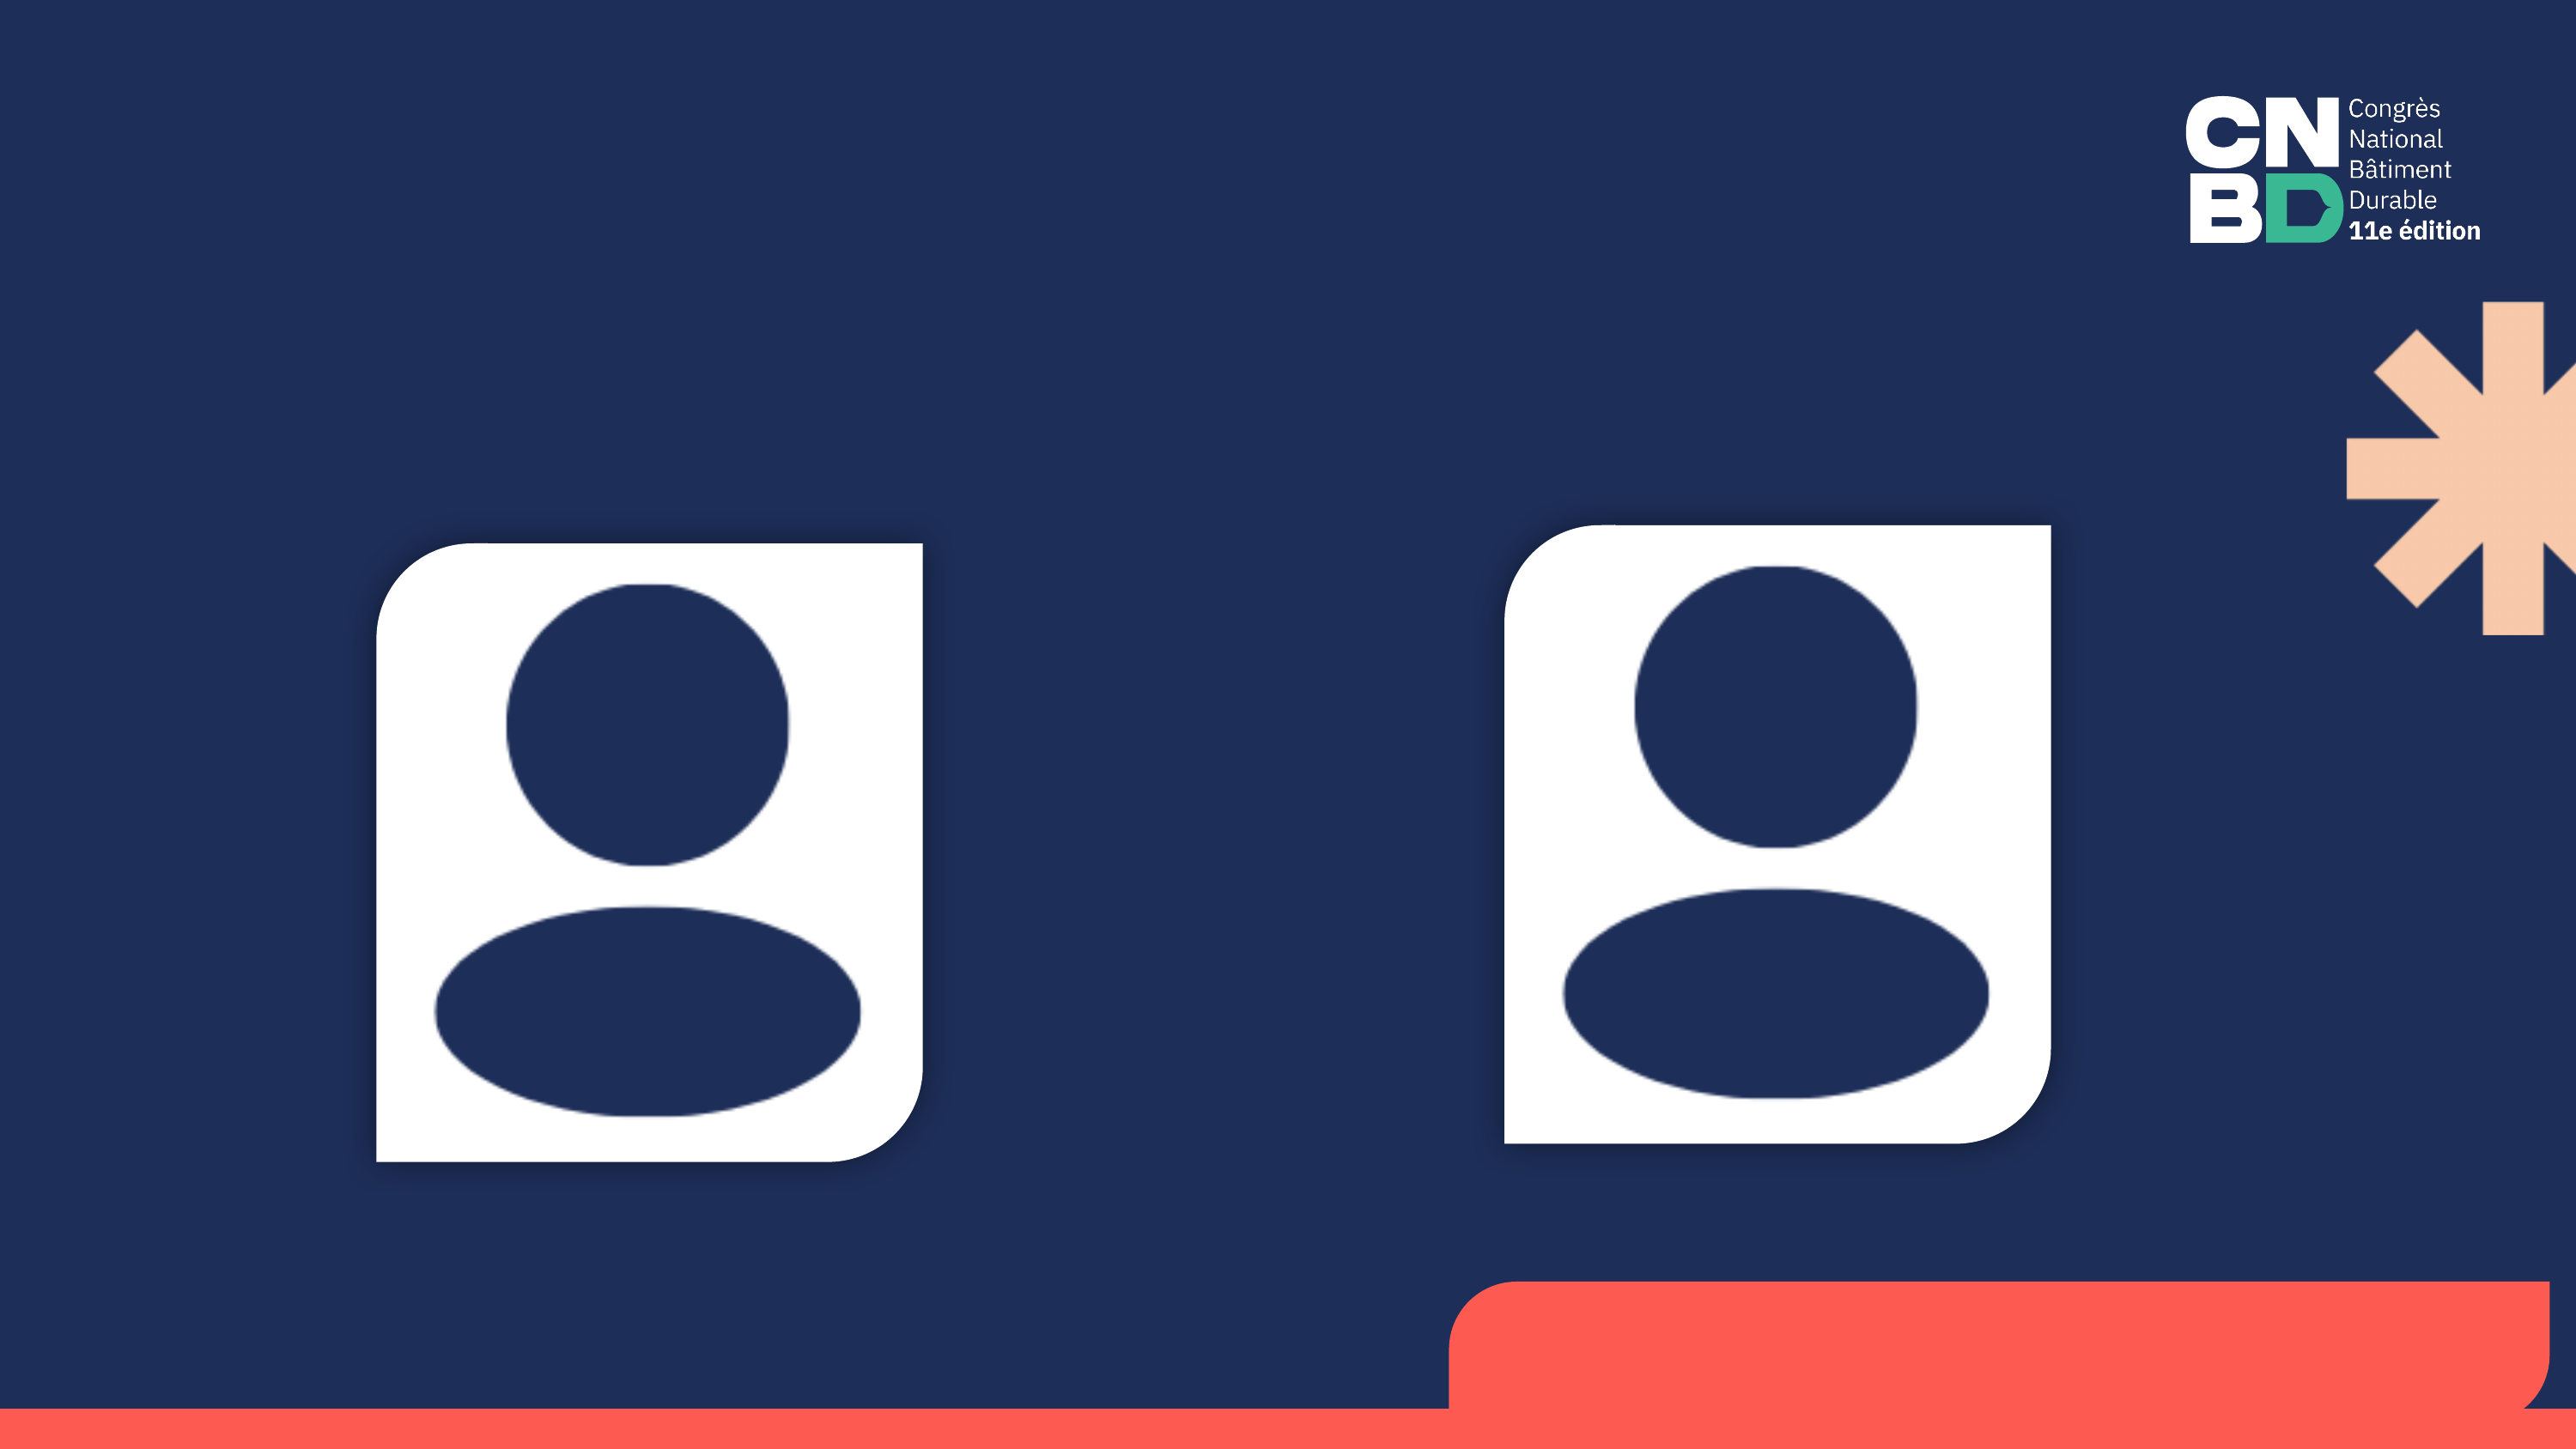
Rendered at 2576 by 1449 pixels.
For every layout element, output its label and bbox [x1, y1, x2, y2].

picture [2251, 70, 2544, 296]
picture [225, 461, 910, 1149]
picture [2347, 302, 2576, 634]
picture [1320, 461, 2038, 1131]
